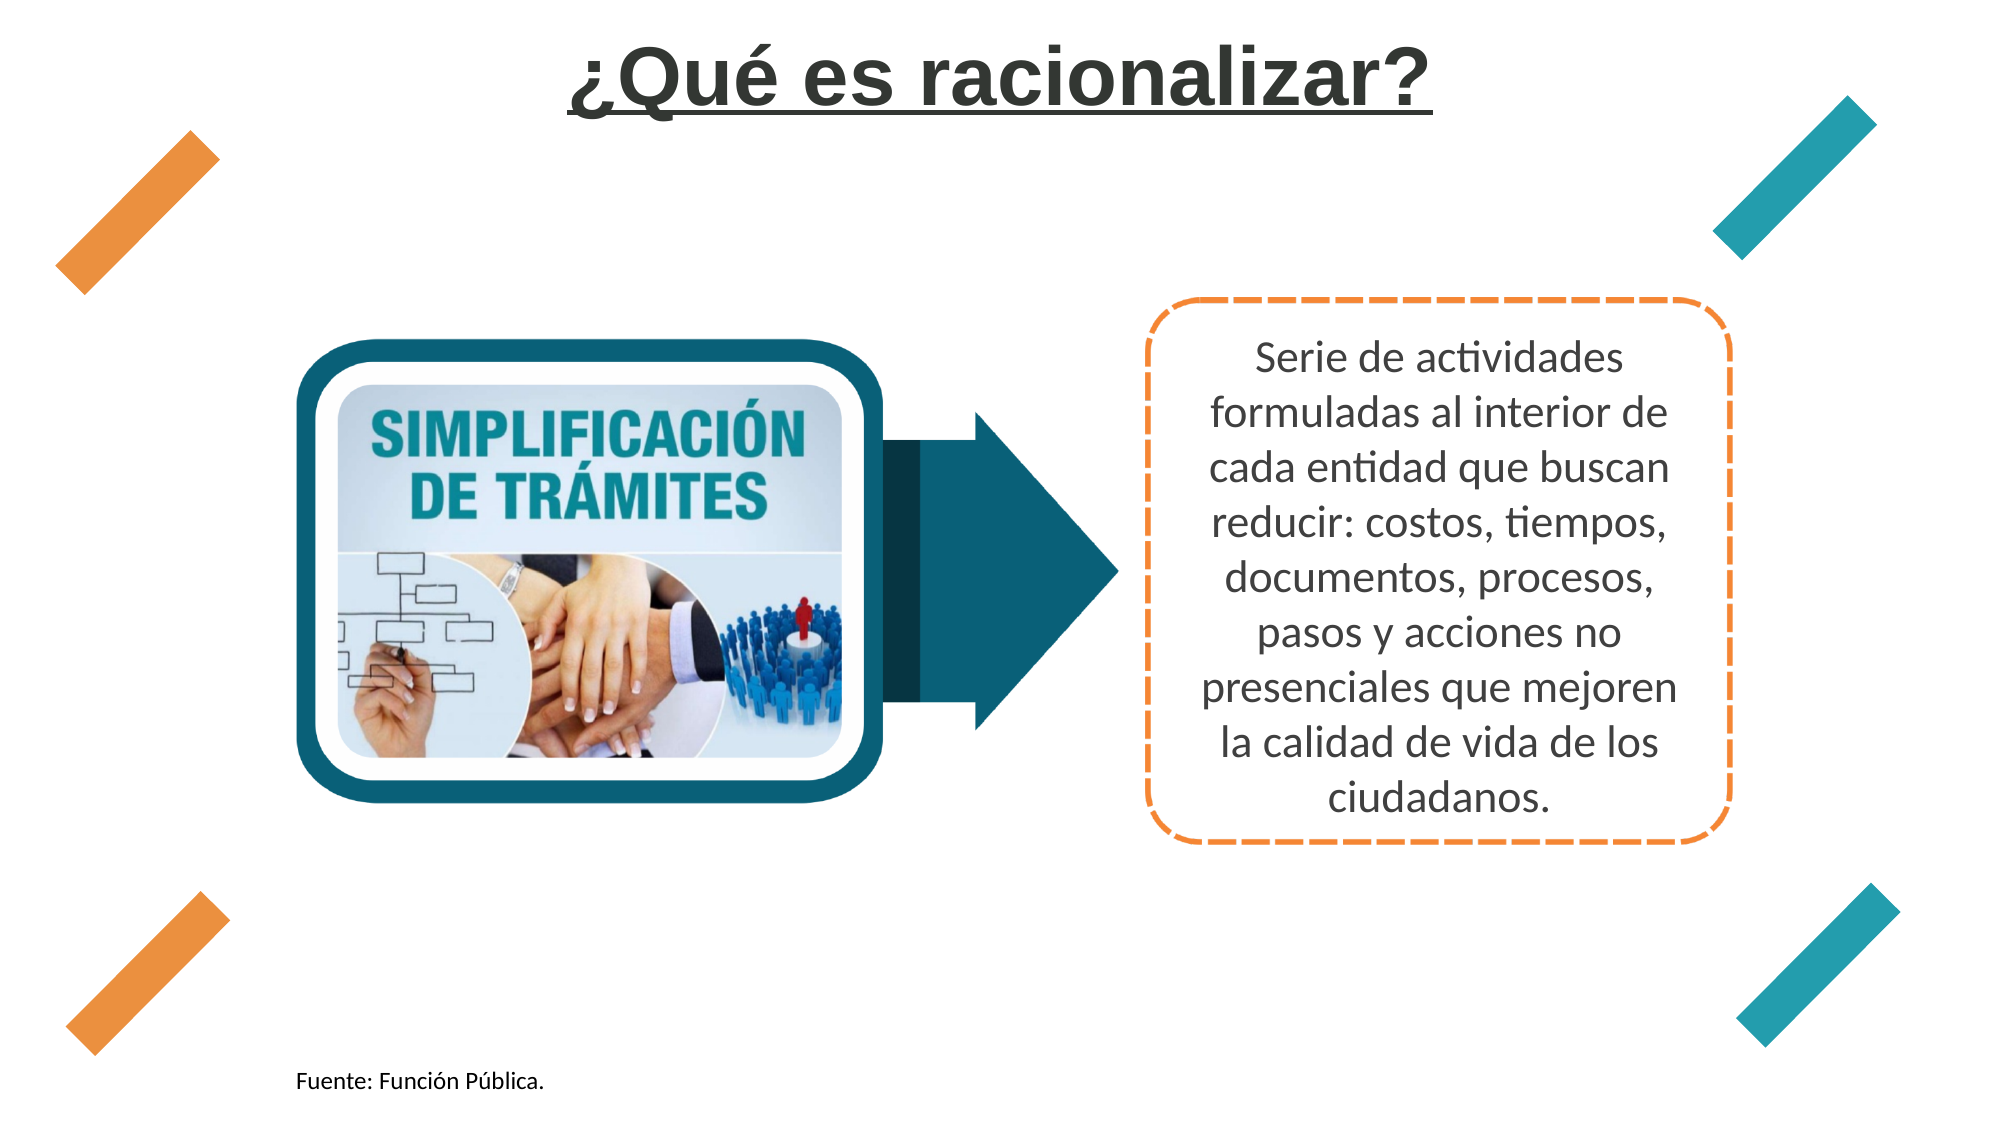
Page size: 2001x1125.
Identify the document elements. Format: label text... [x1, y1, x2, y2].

text_box ¿Qué es racionalizar? [552, 14, 1448, 130]
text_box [80, 905, 216, 1042]
picture [316, 362, 863, 780]
picture [296, 297, 1727, 845]
text_box Fuente: Función Pública. [281, 1056, 1058, 1102]
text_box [70, 144, 206, 281]
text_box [1727, 110, 1886, 1033]
